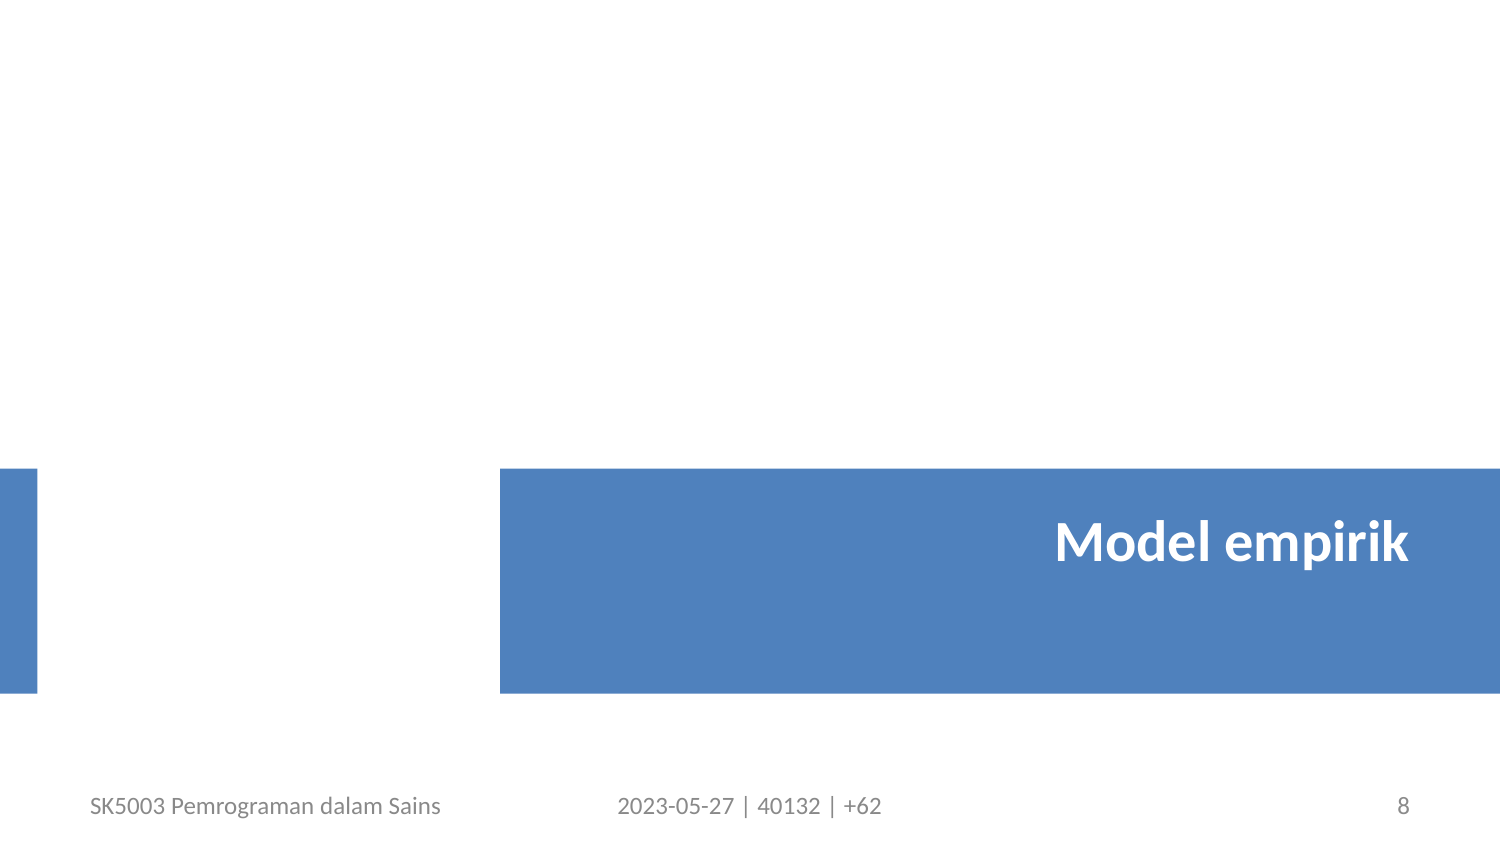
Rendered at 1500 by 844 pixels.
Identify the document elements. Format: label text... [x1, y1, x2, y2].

footer 2023-05-27 | 40132 | +62 [512, 782, 988, 827]
slide_number SK5003 Pemrograman dalam Sains [75, 782, 463, 827]
slide_number 8 [1074, 782, 1425, 827]
text_box Model empirik [524, 509, 1425, 666]
